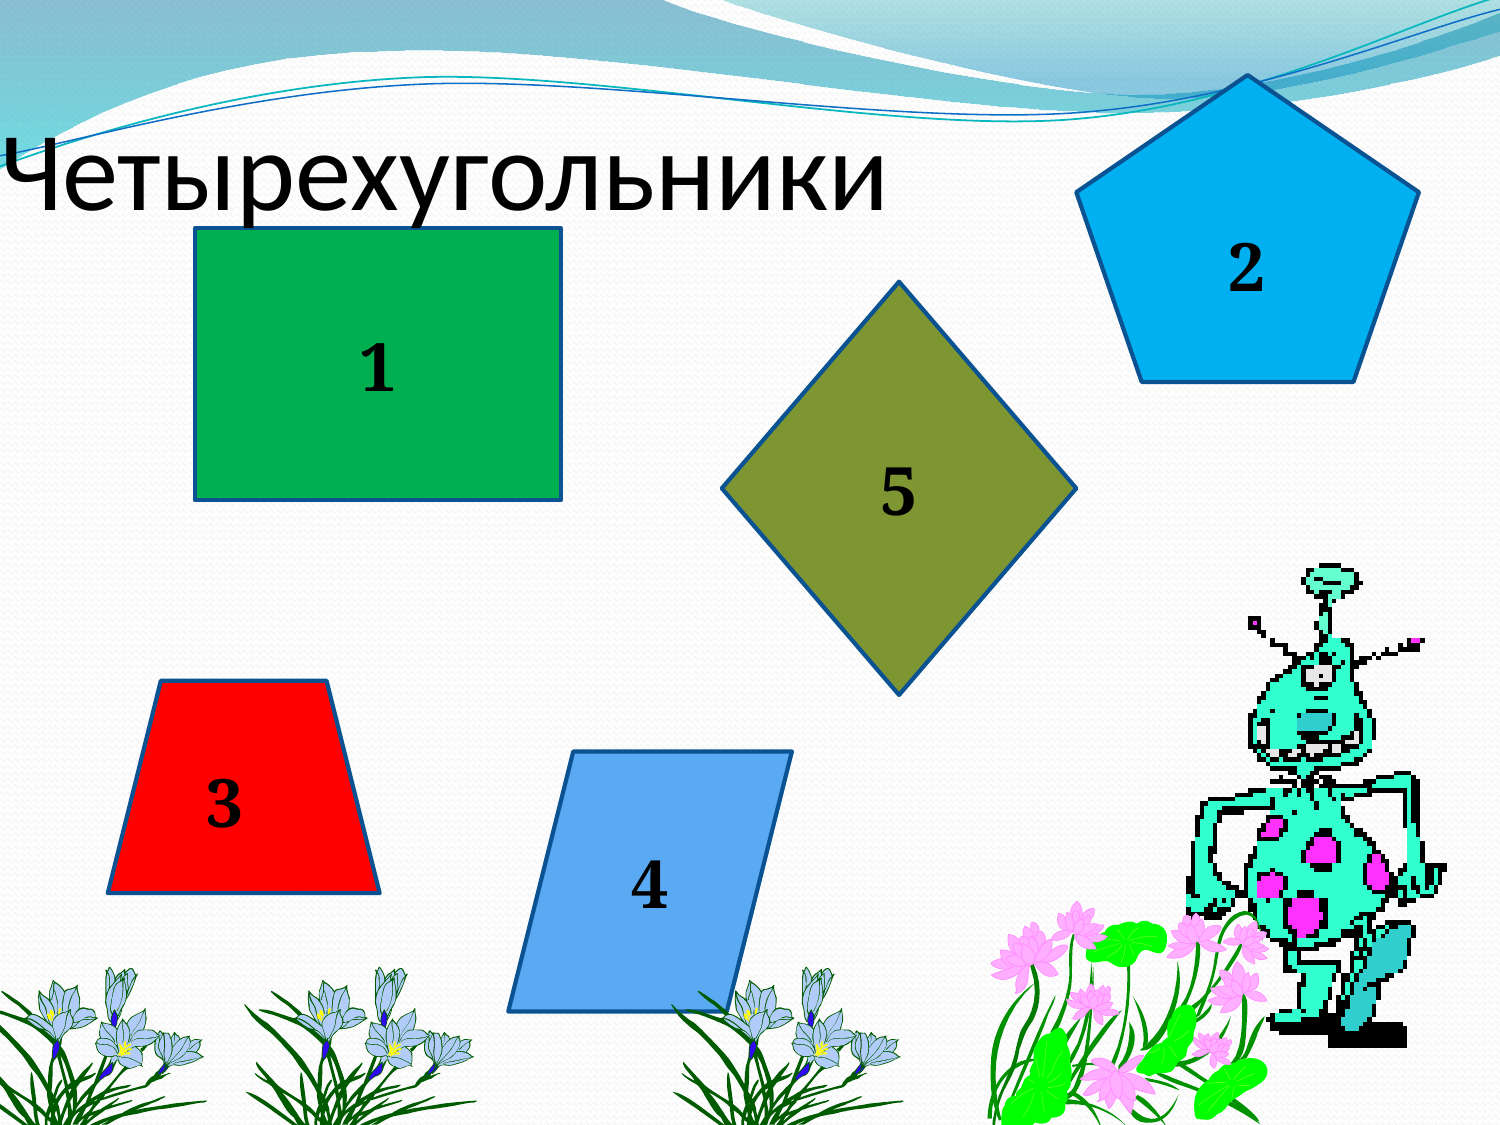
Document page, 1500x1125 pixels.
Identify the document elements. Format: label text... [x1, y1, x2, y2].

picture [670, 966, 904, 1125]
text_box 5 [720, 279, 1078, 698]
picture [974, 511, 1487, 1125]
title Четырехугольники [0, 45, 1350, 233]
text_box 4 [506, 749, 794, 1014]
picture [0, 966, 208, 1125]
text_box 2 [1088, 142, 1421, 385]
text_box 3333 [105, 678, 382, 896]
picture [243, 966, 478, 1125]
text_box 1 [193, 233, 563, 502]
text_box [663, 967, 670, 1014]
